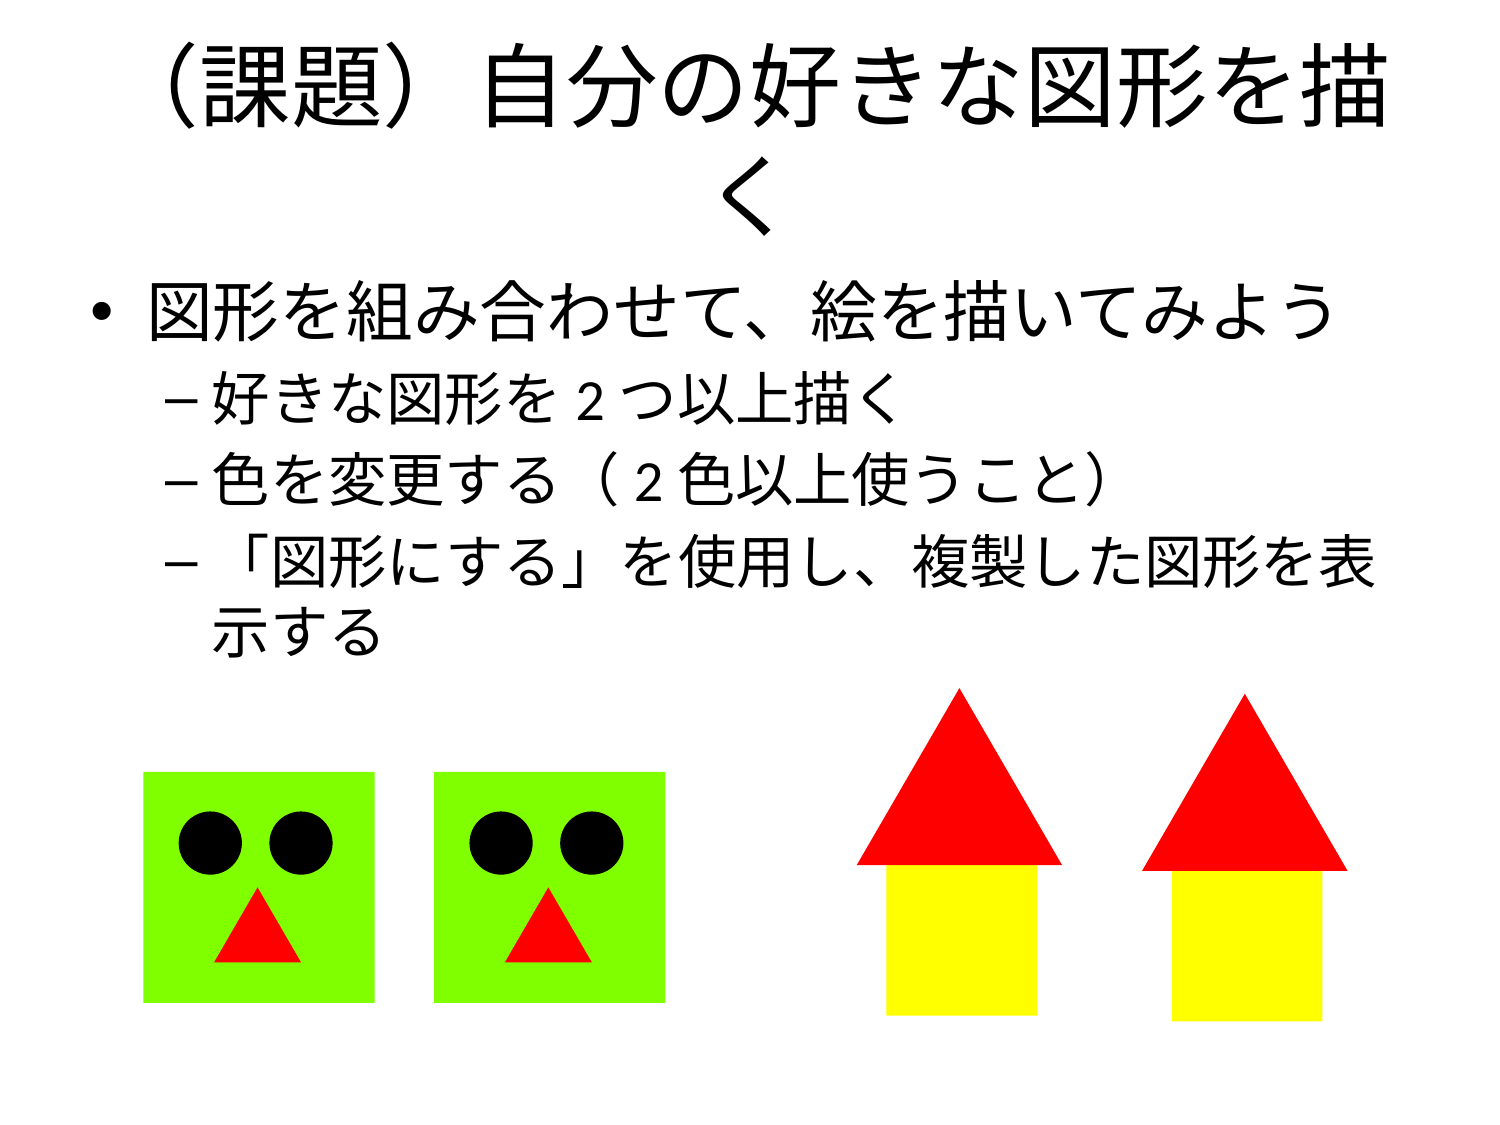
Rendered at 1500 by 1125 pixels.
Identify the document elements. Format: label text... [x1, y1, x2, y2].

text_box [854, 686, 1064, 868]
text_box [560, 811, 624, 875]
text_box [269, 811, 333, 875]
title （課題）自分の好きな図形を描く [75, 45, 1425, 233]
text_box [469, 811, 533, 875]
text_box [1140, 691, 1350, 873]
text_box [884, 868, 1039, 1018]
text_box [178, 811, 242, 875]
text_box [503, 885, 594, 965]
text_box [212, 885, 303, 965]
list 図形を組み合わせて、絵を描いてみよう 好きな図形を2つ以上描く 色を変更する（2色以上使うこと） 「図形にする」を使用し、複製した図形を表示する [75, 262, 1425, 1005]
text_box [1170, 873, 1325, 1023]
text_box [141, 770, 377, 1005]
text_box [432, 770, 667, 1005]
